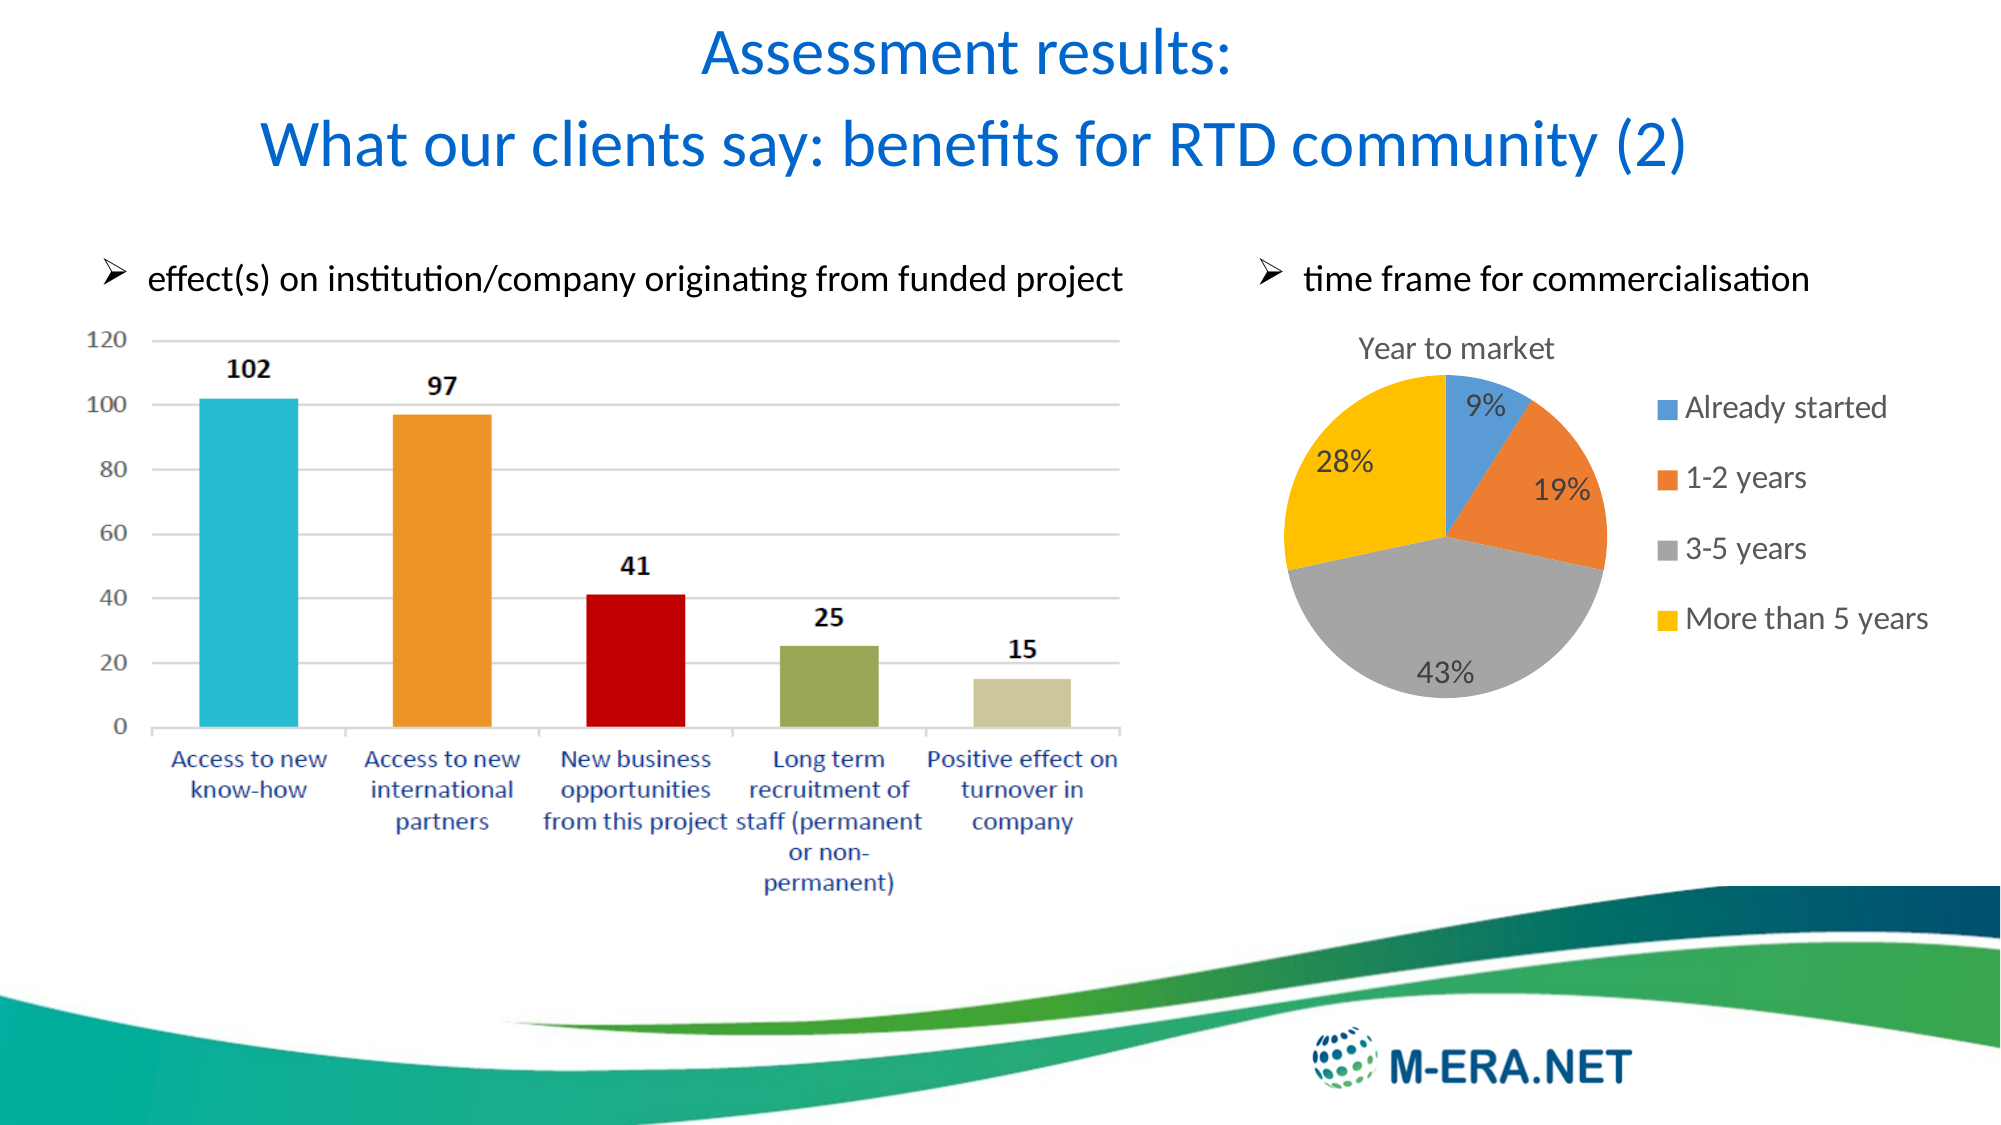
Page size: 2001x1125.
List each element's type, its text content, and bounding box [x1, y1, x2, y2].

text_box effect(s) on institution/company originating from funded project [85, 246, 1241, 307]
text_box time frame for commercialisation [1241, 246, 1867, 306]
chart [1125, 306, 1955, 734]
picture [0, 307, 2001, 1125]
text_box Assessment results: What our clients say: benefits for RTD community (2) [222, 38, 1728, 137]
